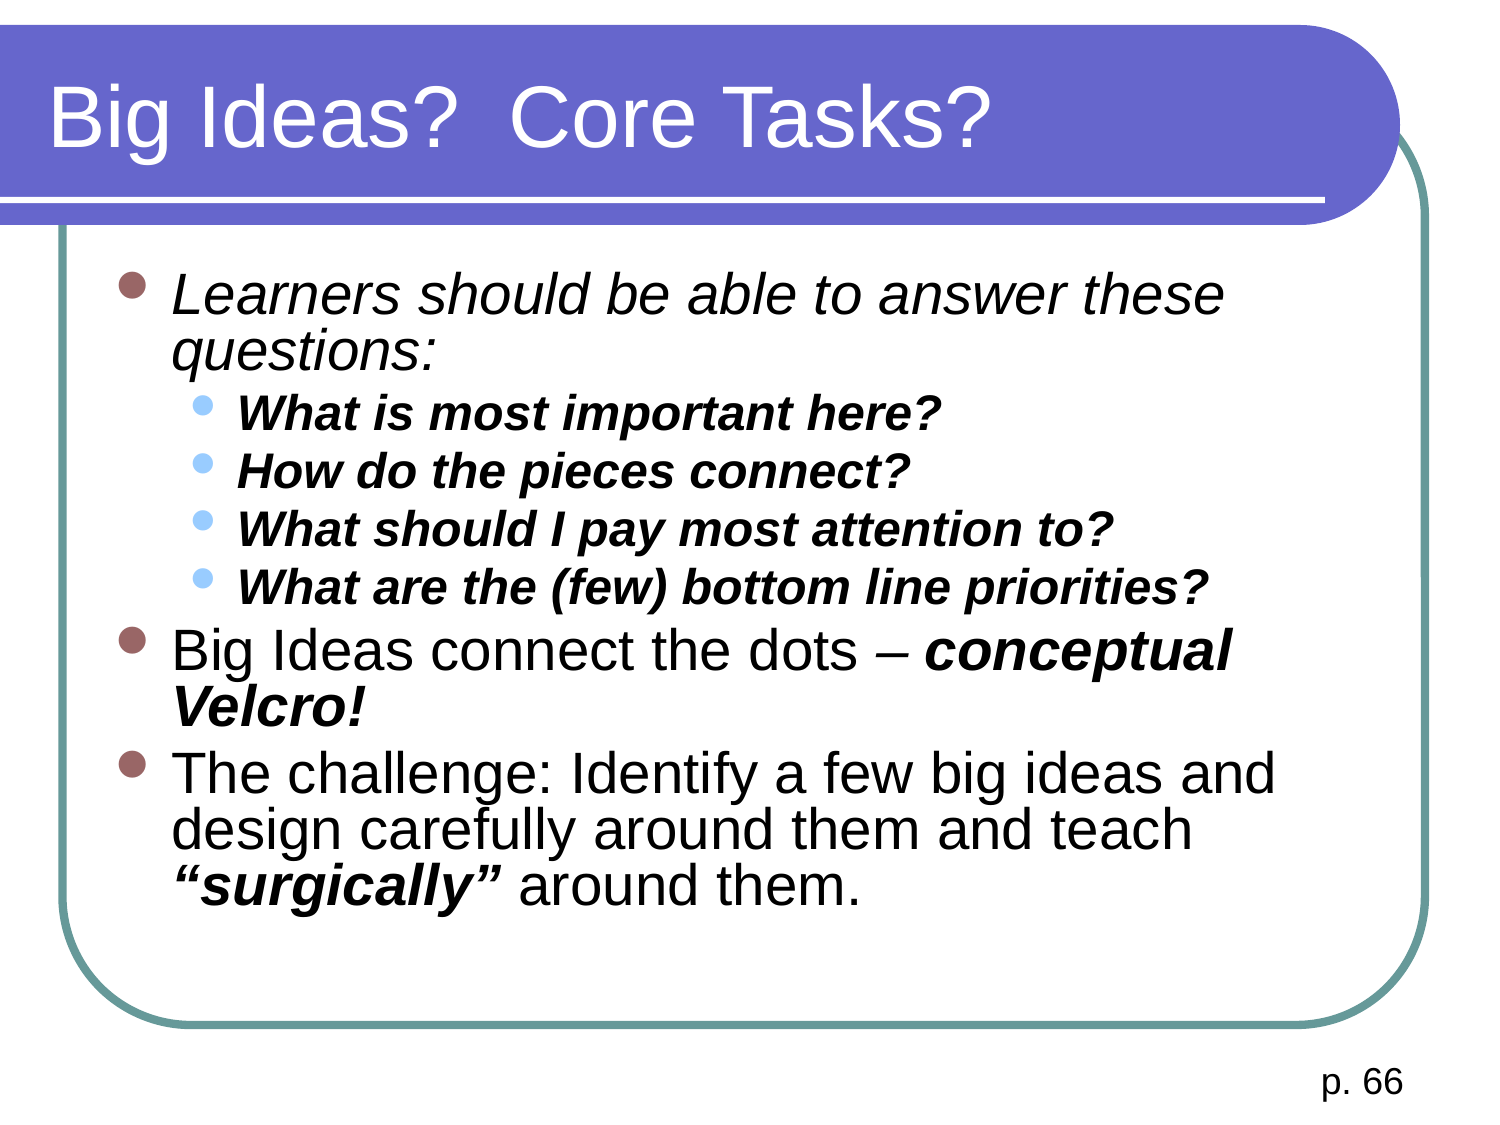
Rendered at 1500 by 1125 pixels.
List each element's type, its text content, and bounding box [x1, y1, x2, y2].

title Big Ideas? Core Tasks? [31, 37, 1348, 188]
list Learners should be able to answer these questions: What is most important here? How do the pieces connect? What should I pay most attention to? What are the (few) bottom line priorities? Big Ideas connect the dots – conceptual Velcro! The challenge: Identify a few big ideas and design carefully around them and teach “surgically” around them. [99, 262, 1401, 988]
text_box p. 66 [1275, 1049, 1450, 1110]
